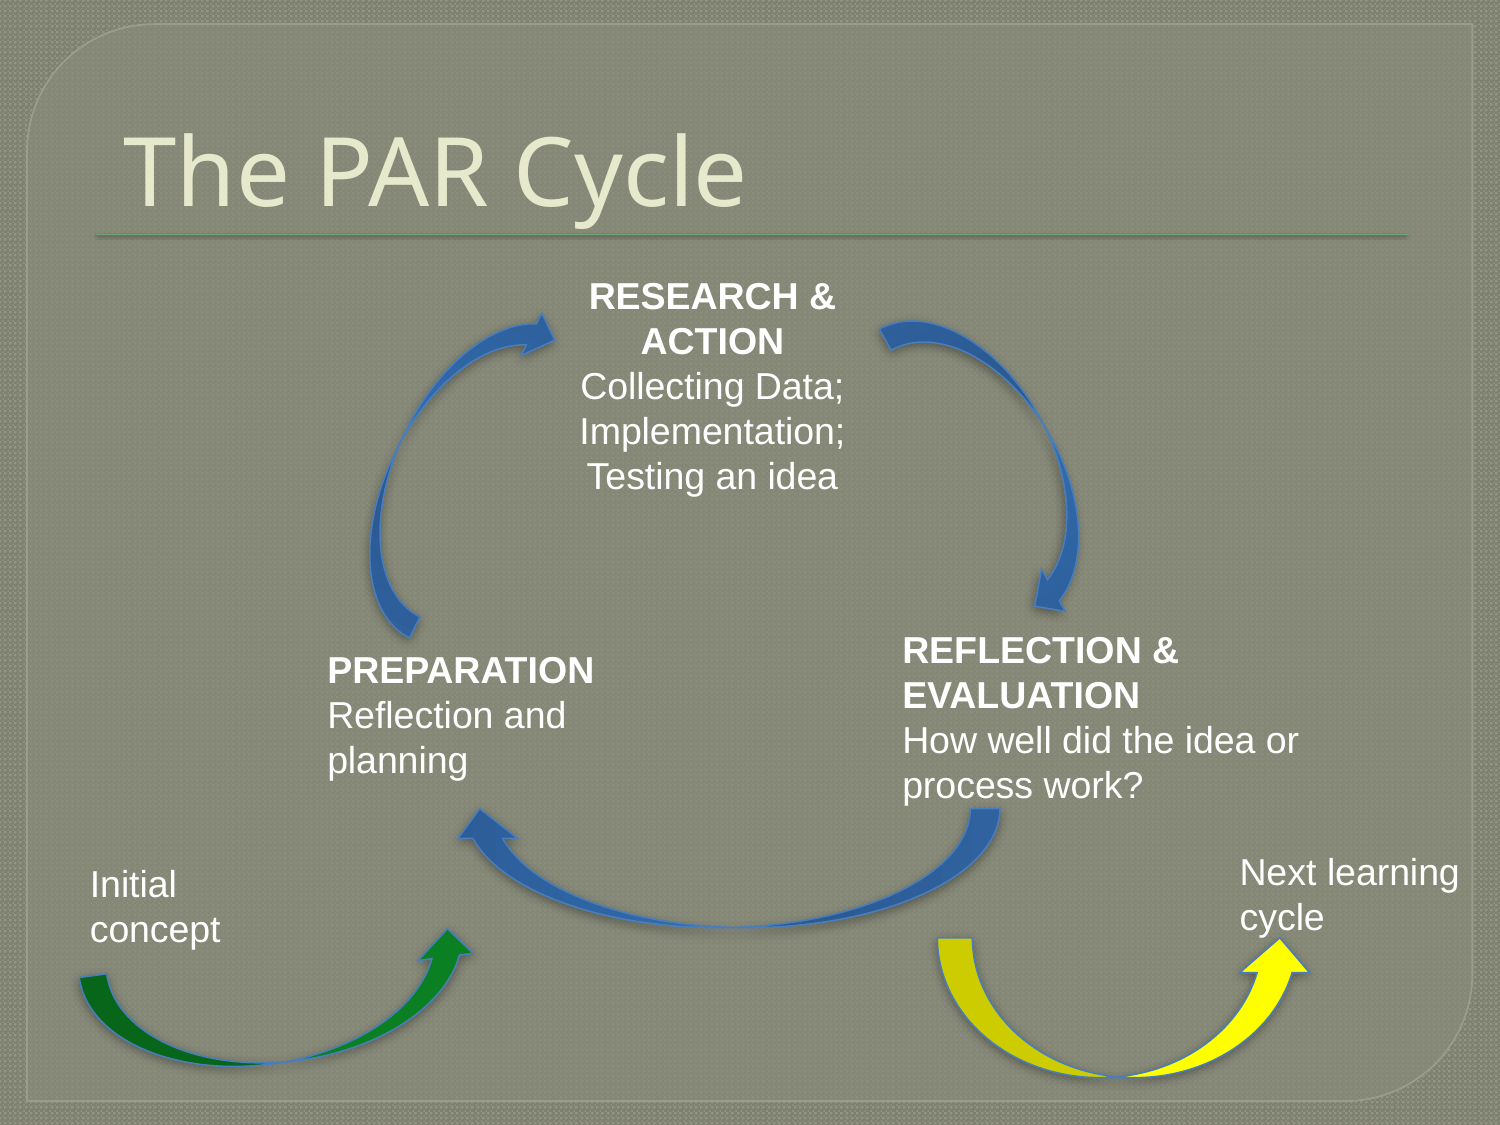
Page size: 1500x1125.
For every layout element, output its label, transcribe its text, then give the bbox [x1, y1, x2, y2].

text_box PREPARATION Reflection and planning [312, 638, 625, 789]
text_box Initial concept [75, 852, 275, 958]
text_box Next learning cycle [1224, 840, 1500, 945]
text_box RESEARCH & ACTION Collecting Data; Implementation;Testing an idea [562, 265, 863, 505]
text_box REFLECTION & EVALUATION How well did the idea or process work? [887, 618, 1388, 813]
text_box [879, 321, 1079, 612]
text_box [369, 313, 555, 638]
text_box [79, 928, 474, 1067]
title The PAR Cycle [99, 45, 1450, 233]
text_box [937, 937, 1310, 1078]
text_box [458, 808, 1000, 928]
